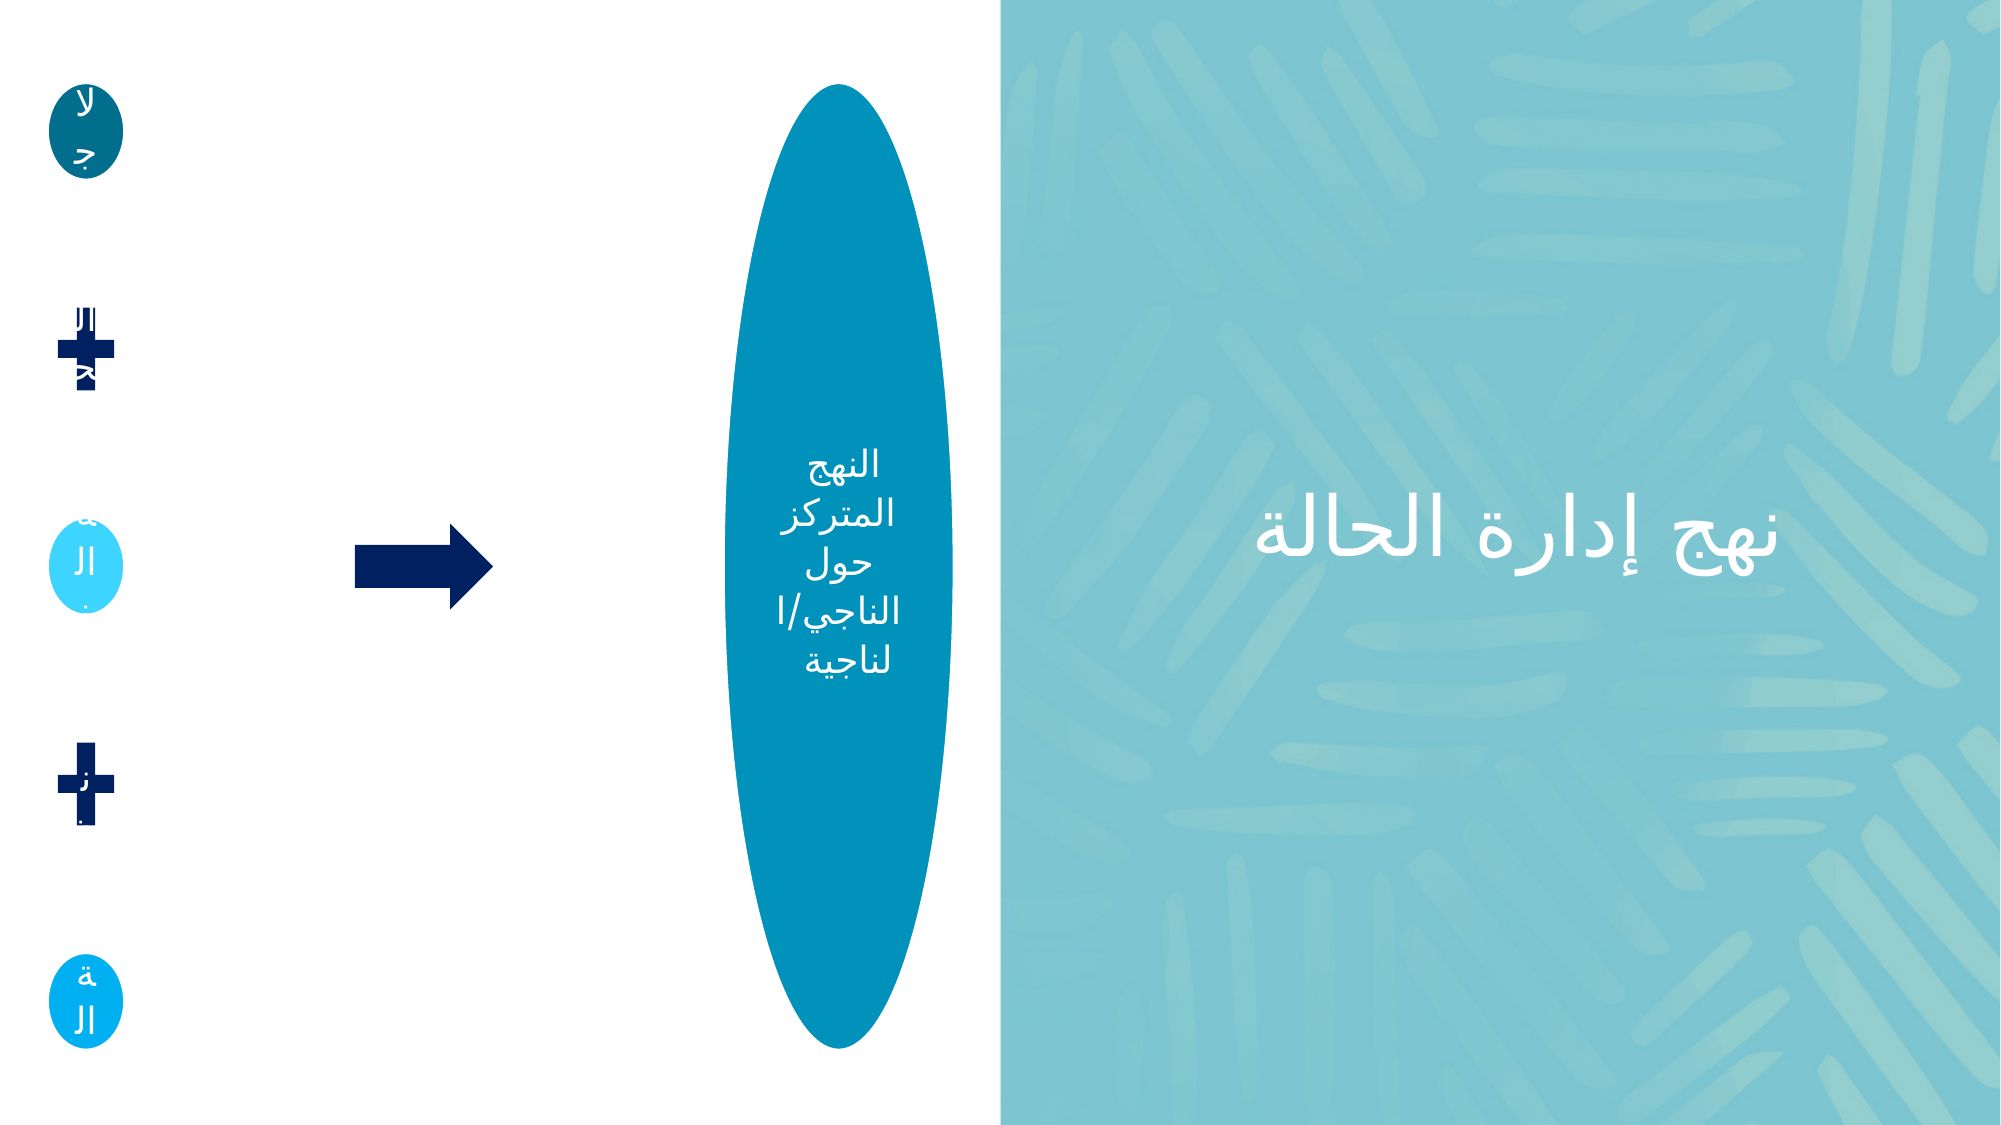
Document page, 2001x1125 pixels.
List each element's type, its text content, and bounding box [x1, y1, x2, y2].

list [47, 82, 955, 1051]
picture [0, 0, 2001, 1125]
title نهج إدارة الحالة [1126, 396, 1910, 651]
